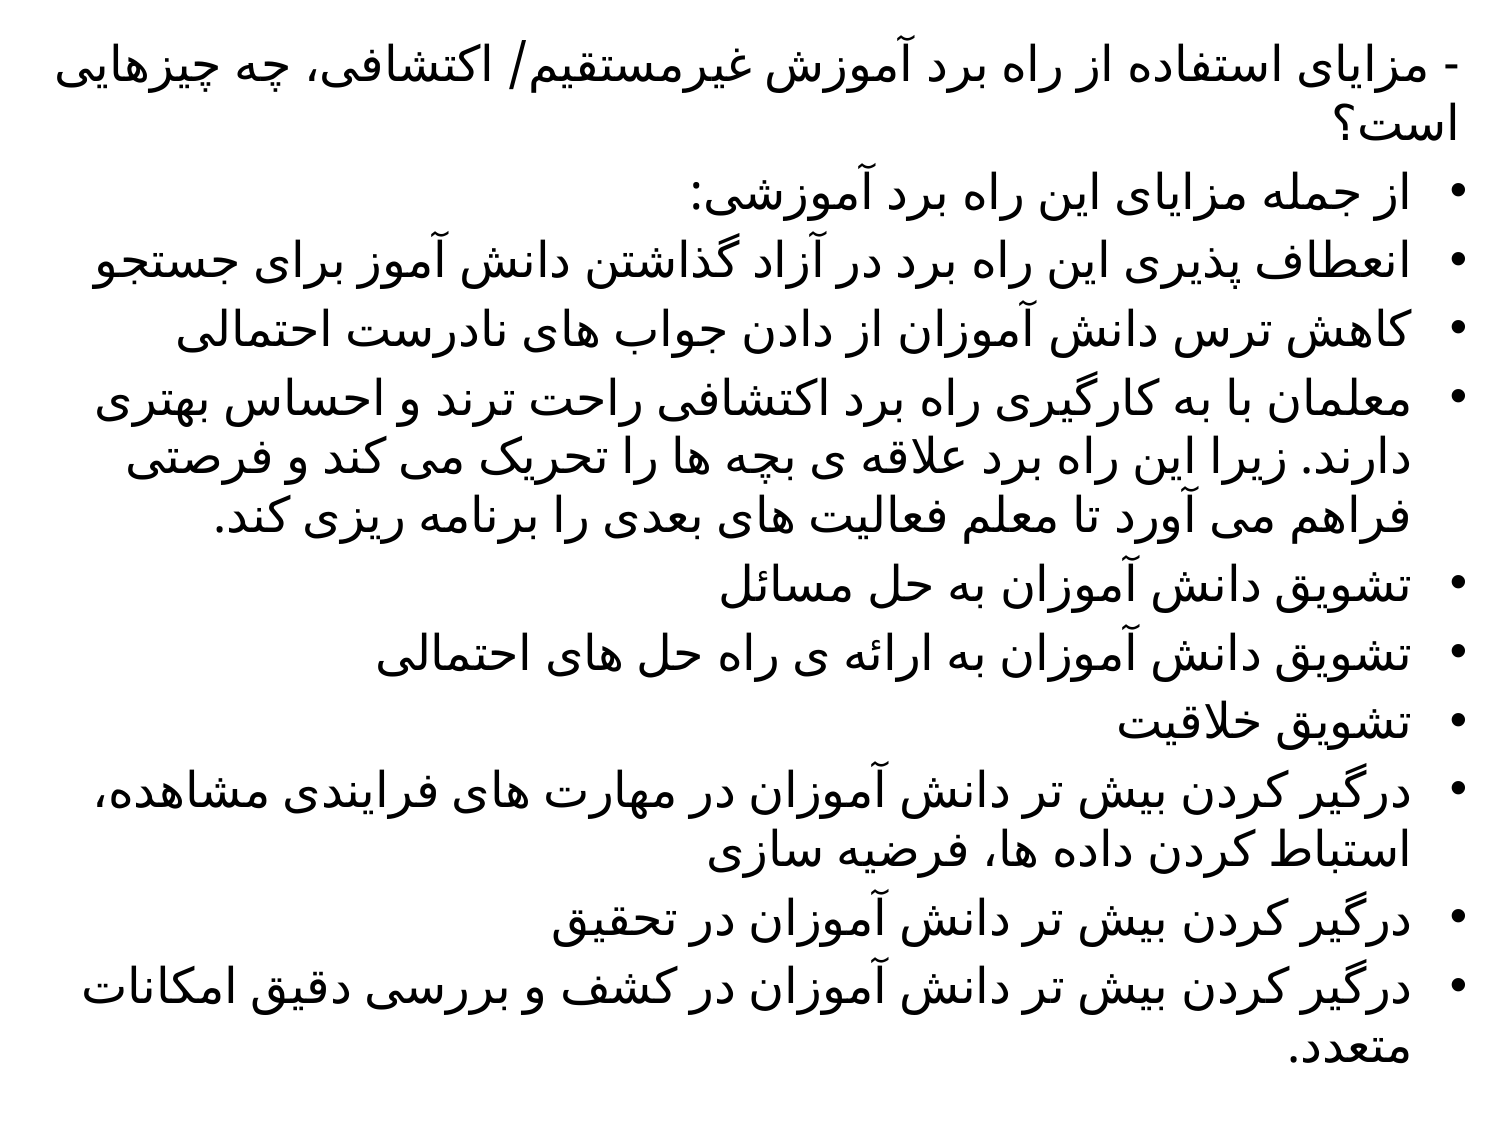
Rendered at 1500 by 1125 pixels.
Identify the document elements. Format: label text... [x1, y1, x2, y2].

list - مزایای استفاده از راه برد آموزش غیرمستقیم/ اکتشافی، چه چیزهایی است؟ از جمله مزایای این راه برد آموزشی: انعطاف پذیری این راه برد در آزاد گذاشتن دانش آموز برای جستجو کاهش ترس دانش آموزان از دادن جواب های نادرست احتمالی معلمان با به کارگیری راه برد اکتشافی راحت ترند و احساس بهتری دارند. زیرا این راه برد علاقه ی بچه ها را تحریک می کند و فرصتی فراهم می آورد تا معلم فعالیت های بعدی را برنامه ریزی کند. تشویق دانش آموزان به حل مسائل تشویق دانش آموزان به ارائه ی راه حل های احتمالی تشویق خلاقیت درگیر کردن بیش تر دانش آموزان در مهارت های فرایندی مشاهده، استباط کردن داده ها، فرضیه سازی درگیر کردن بیش تر دانش آموزان در تحقیق درگیر کردن بیش تر دانش آموزان در کشف و بررسی دقیق امکانات متعدد. [0, 24, 1475, 1100]
